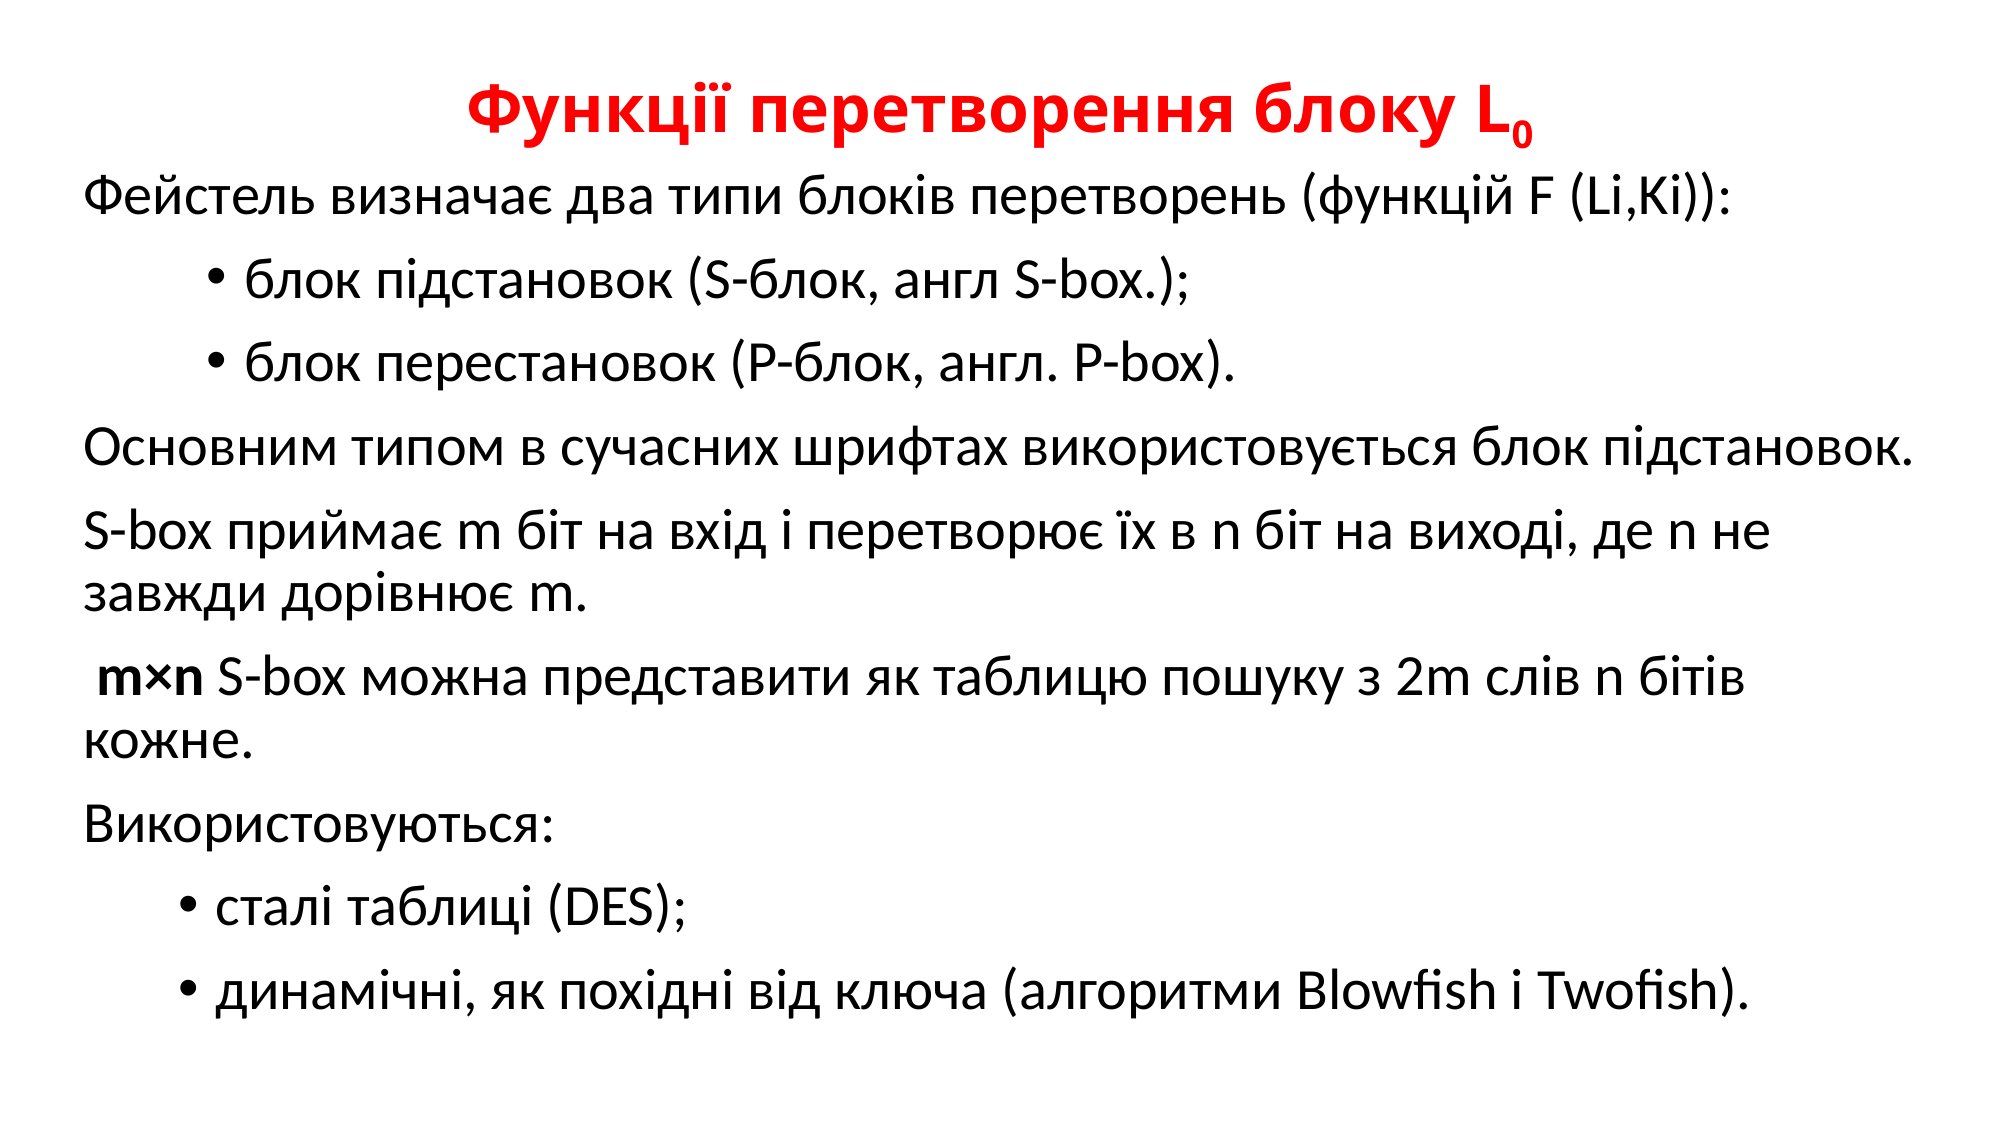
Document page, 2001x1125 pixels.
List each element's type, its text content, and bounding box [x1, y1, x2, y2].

list Фейстель визначає два типи блоків перетворень (функцій F (Li,Ki)): блок підстановок (S-блок, англ S-box.); блок перестановок (P-блок, англ. P-box). Основним типом в сучасних шрифтах використовується блок підстановок. S-box приймає m біт на вхід і перетворює їх в n біт на виході, де n не завжди дорівнює m. m×n S-box можна представити як таблицю пошуку з 2m слів n бітів кожне. Використовуються: сталі таблиці (DES); динамічні, як похідні від ключа (алгоритми Blowfish і Twofish). [68, 156, 1933, 1088]
title Функції перетворення блоку L0 [137, 59, 1863, 156]
